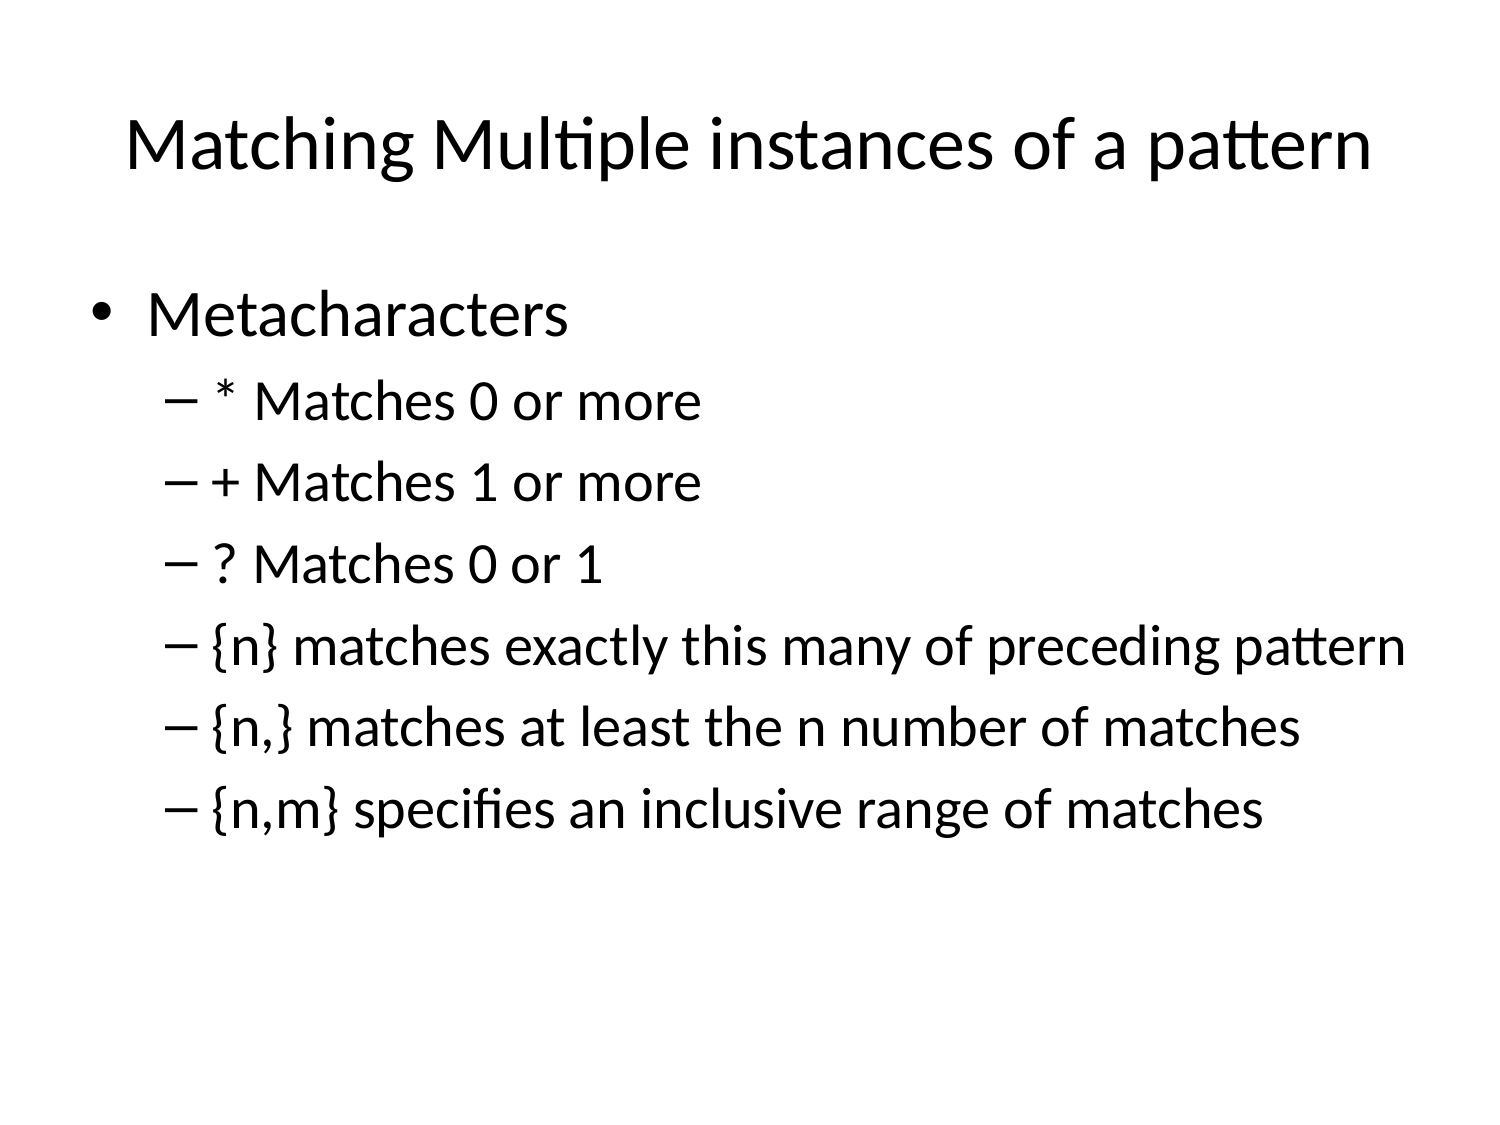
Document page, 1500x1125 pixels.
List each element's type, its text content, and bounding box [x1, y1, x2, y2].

list Metacharacters * Matches 0 or more + Matches 1 or more ? Matches 0 or 1 {n} matches exactly this many of preceding pattern {n,} matches at least the n number of matches {n,m} specifies an inclusive range of matches [75, 262, 1425, 1005]
title Matching Multiple instances of a pattern [75, 45, 1425, 233]
